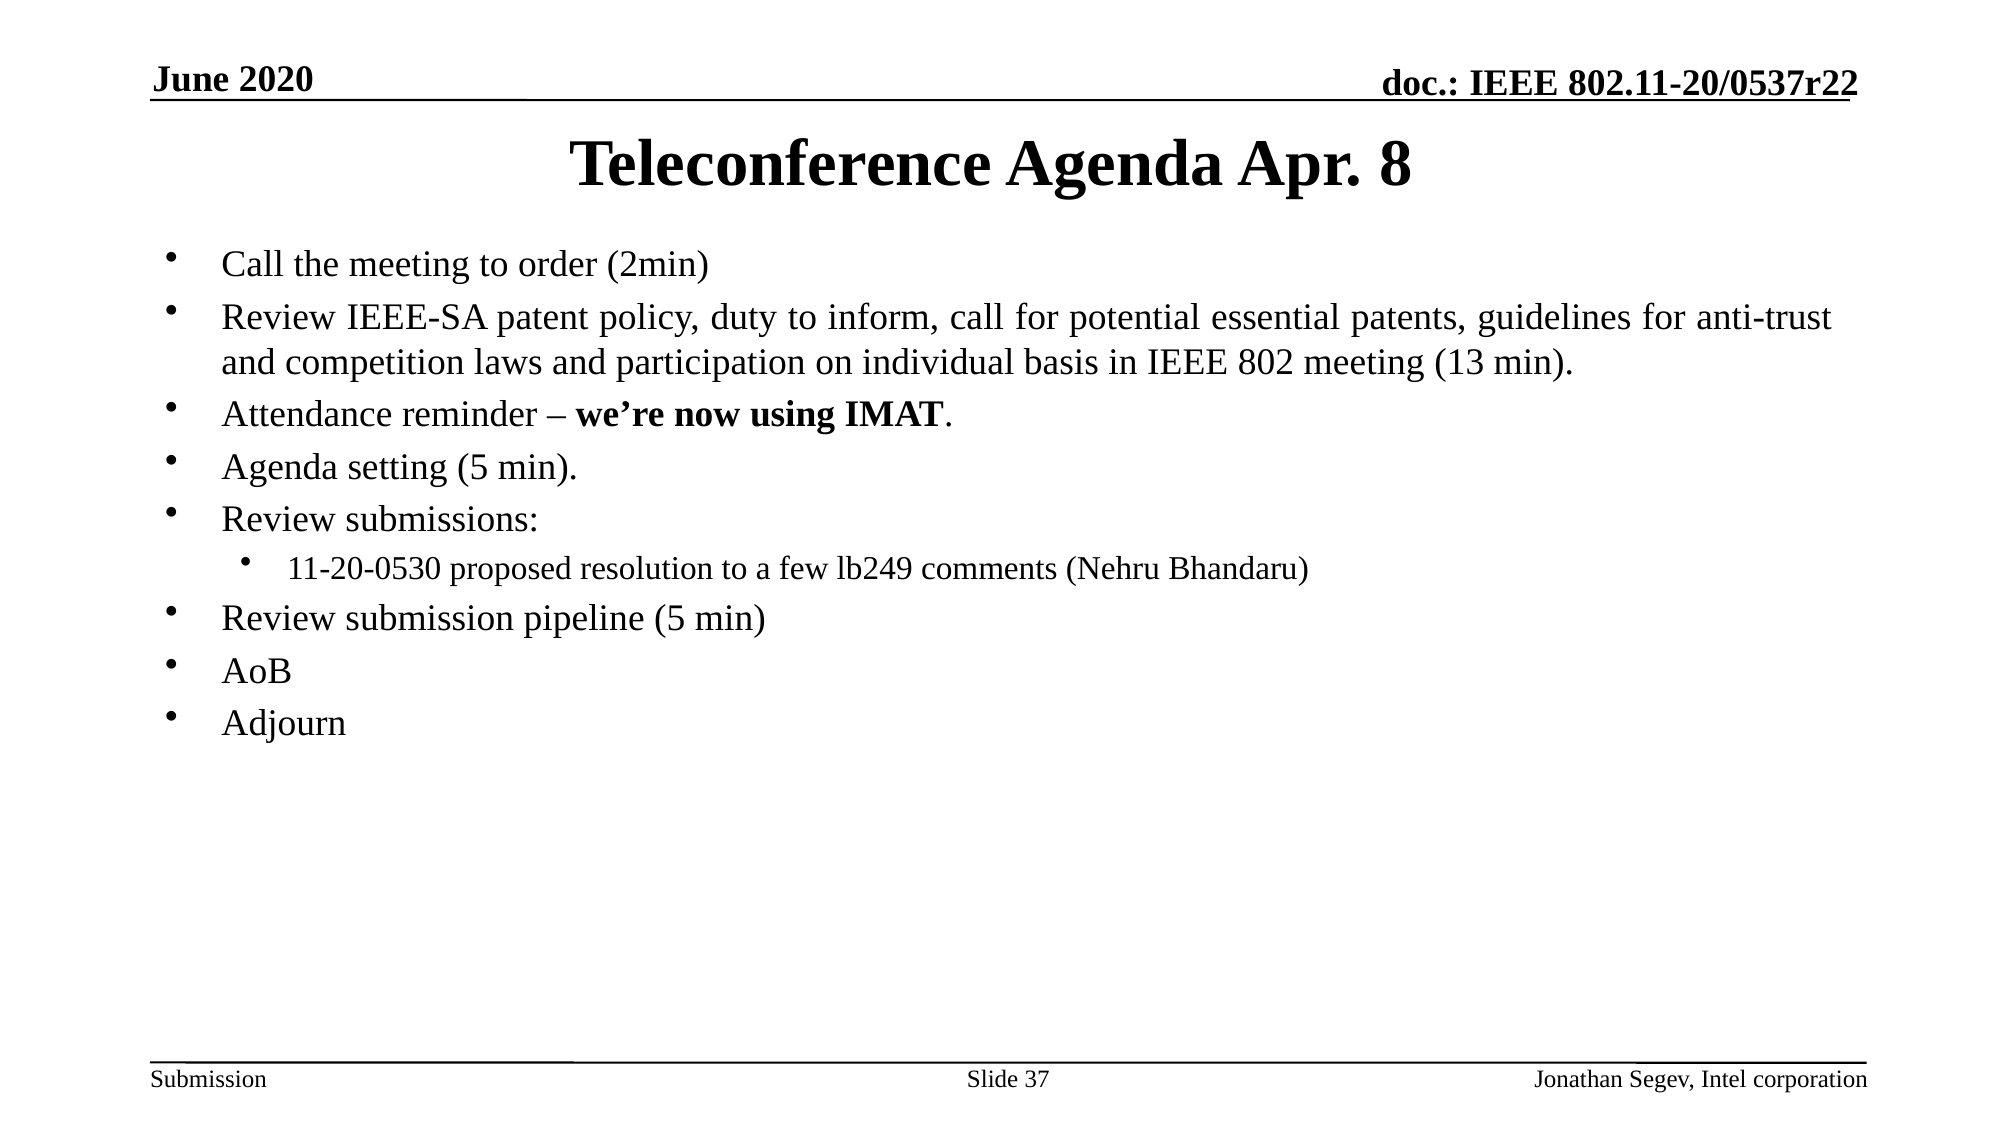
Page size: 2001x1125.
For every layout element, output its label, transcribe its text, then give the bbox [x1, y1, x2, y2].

footer Jonathan Segev, Intel corporation [1171, 1061, 1869, 1093]
list Call the meeting to order (2min) Review IEEE-SA patent policy, duty to inform, call for potential essential patents, guidelines for anti-trust and competition laws and participation on individual basis in IEEE 802 meeting (13 min). Attendance reminder – we’re now using IMAT. Agenda setting (5 min). Review submissions: 11-20-0530 proposed resolution to a few lb249 comments (Nehru Bhandaru) Review submission pipeline (5 min) AoB Adjourn [149, 231, 1850, 1000]
title Teleconference Agenda Apr. 8 [149, 112, 1850, 205]
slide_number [152, 54, 563, 100]
slide_number Slide 37 [950, 1061, 1067, 1123]
